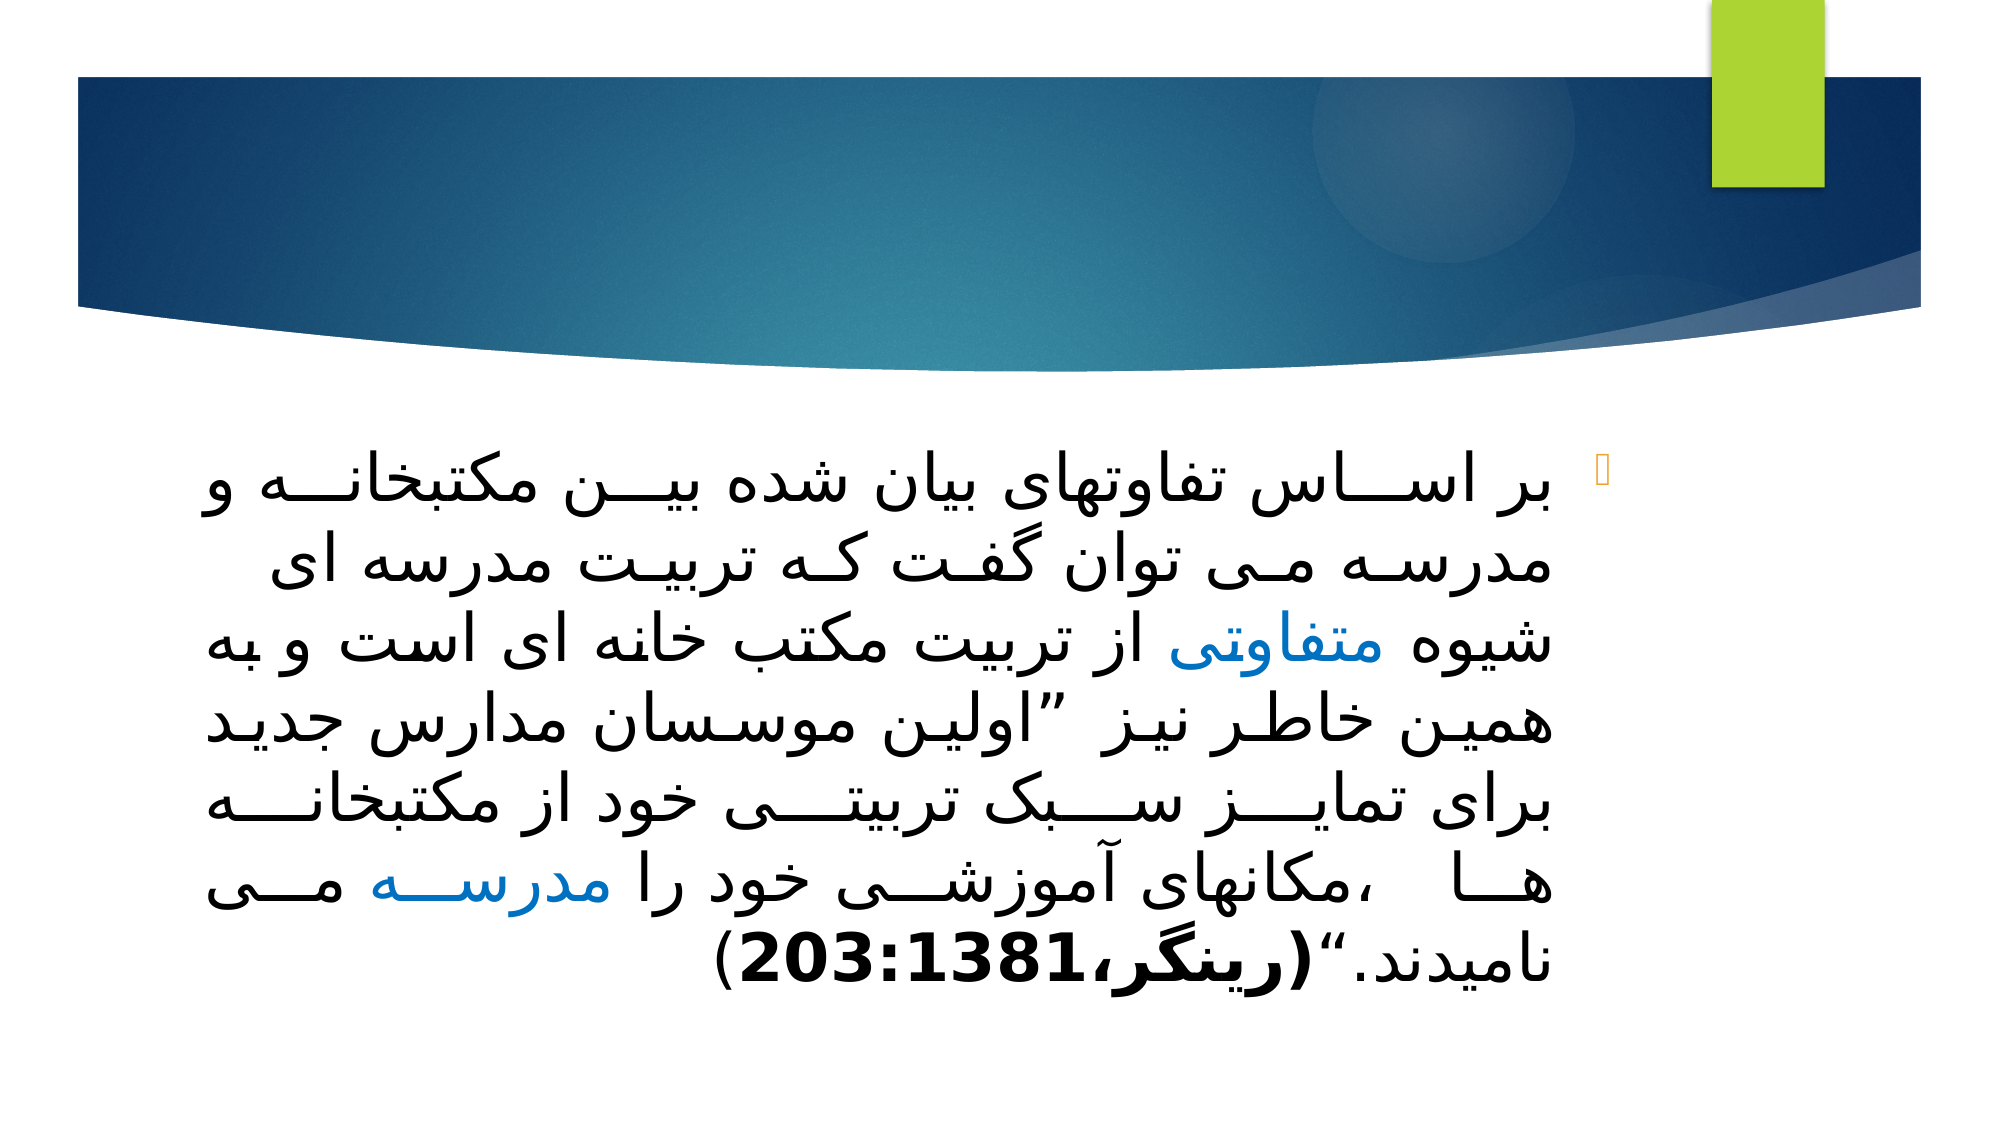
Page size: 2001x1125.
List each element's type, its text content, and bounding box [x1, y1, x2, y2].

list بر اساس تفاوتهای بیان شده بین مکتبخانه و مدرسه می توان گفت که تربیت مدرسه ای شیوه متفاوتی از تربیت مکتب خانه ای است و به همین خاطر نیز ”اولین موسسان مدارس جدید برای تمایز سبک تربیتی خود از مکتبخانه ها ،مکانهای آموزشی خود را مدرسه می نامیدند.“(رینگر،203:1381) [189, 427, 1627, 988]
